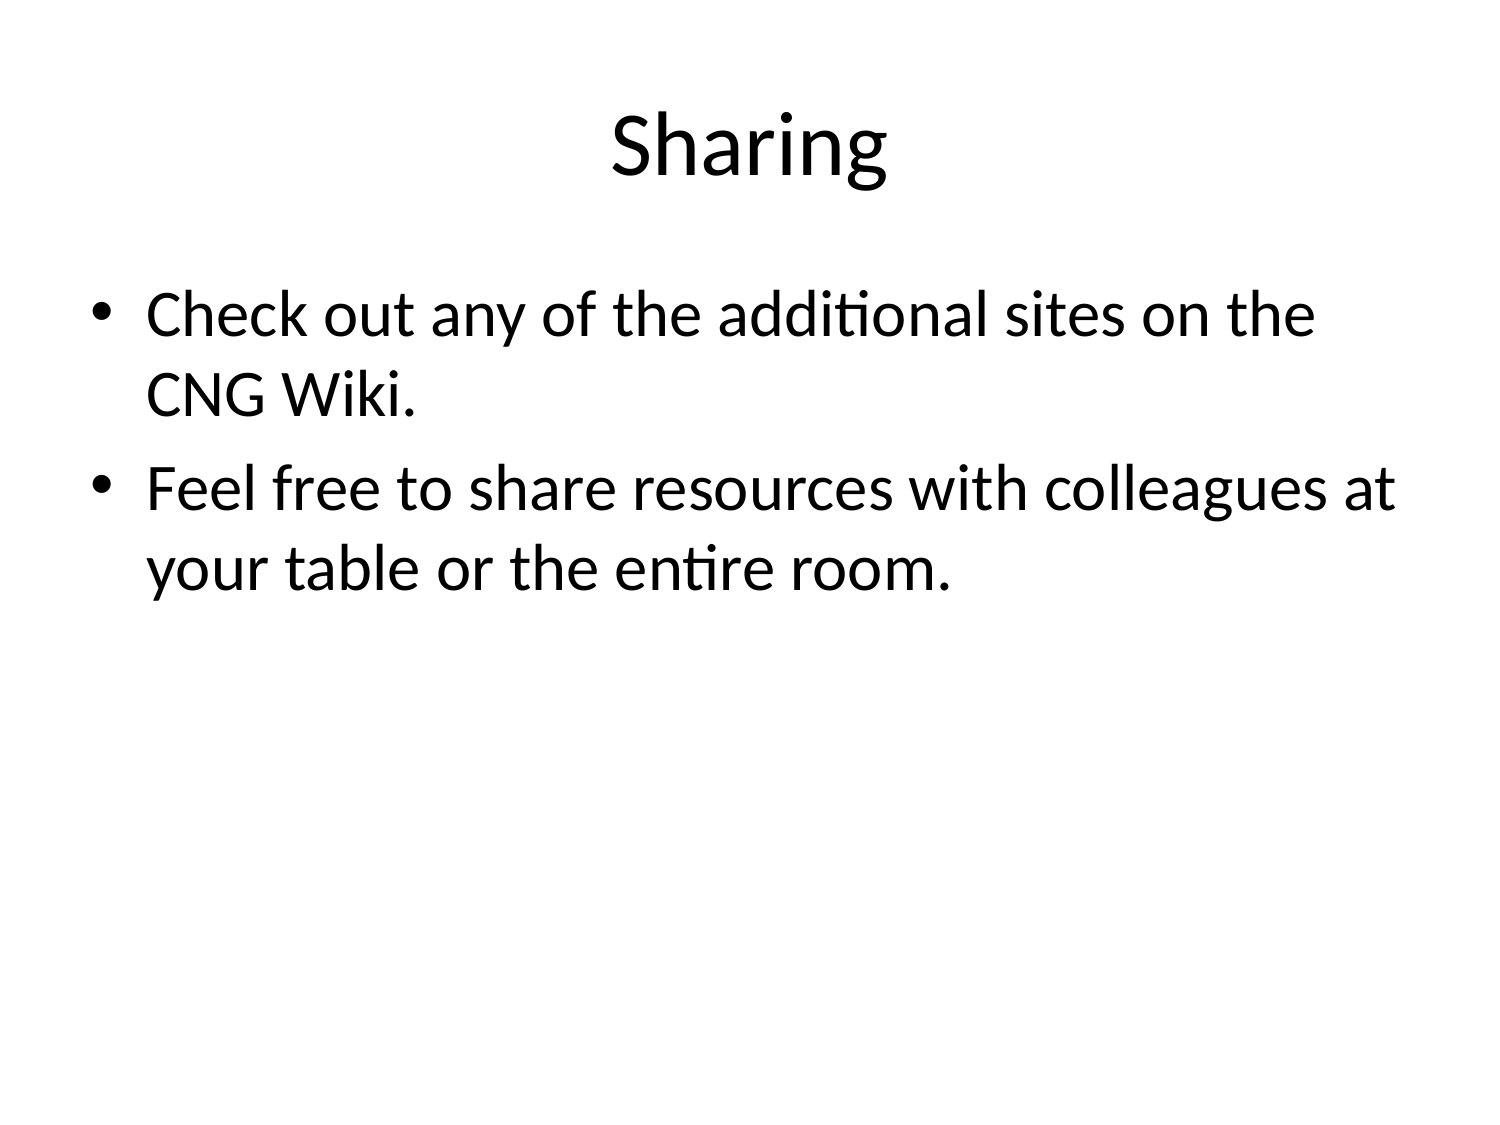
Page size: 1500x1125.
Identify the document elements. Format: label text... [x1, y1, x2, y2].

list Check out any of the additional sites on the CNG Wiki. Feel free to share resources with colleagues at your table or the entire room. [75, 262, 1425, 1005]
title Sharing [75, 45, 1425, 233]
